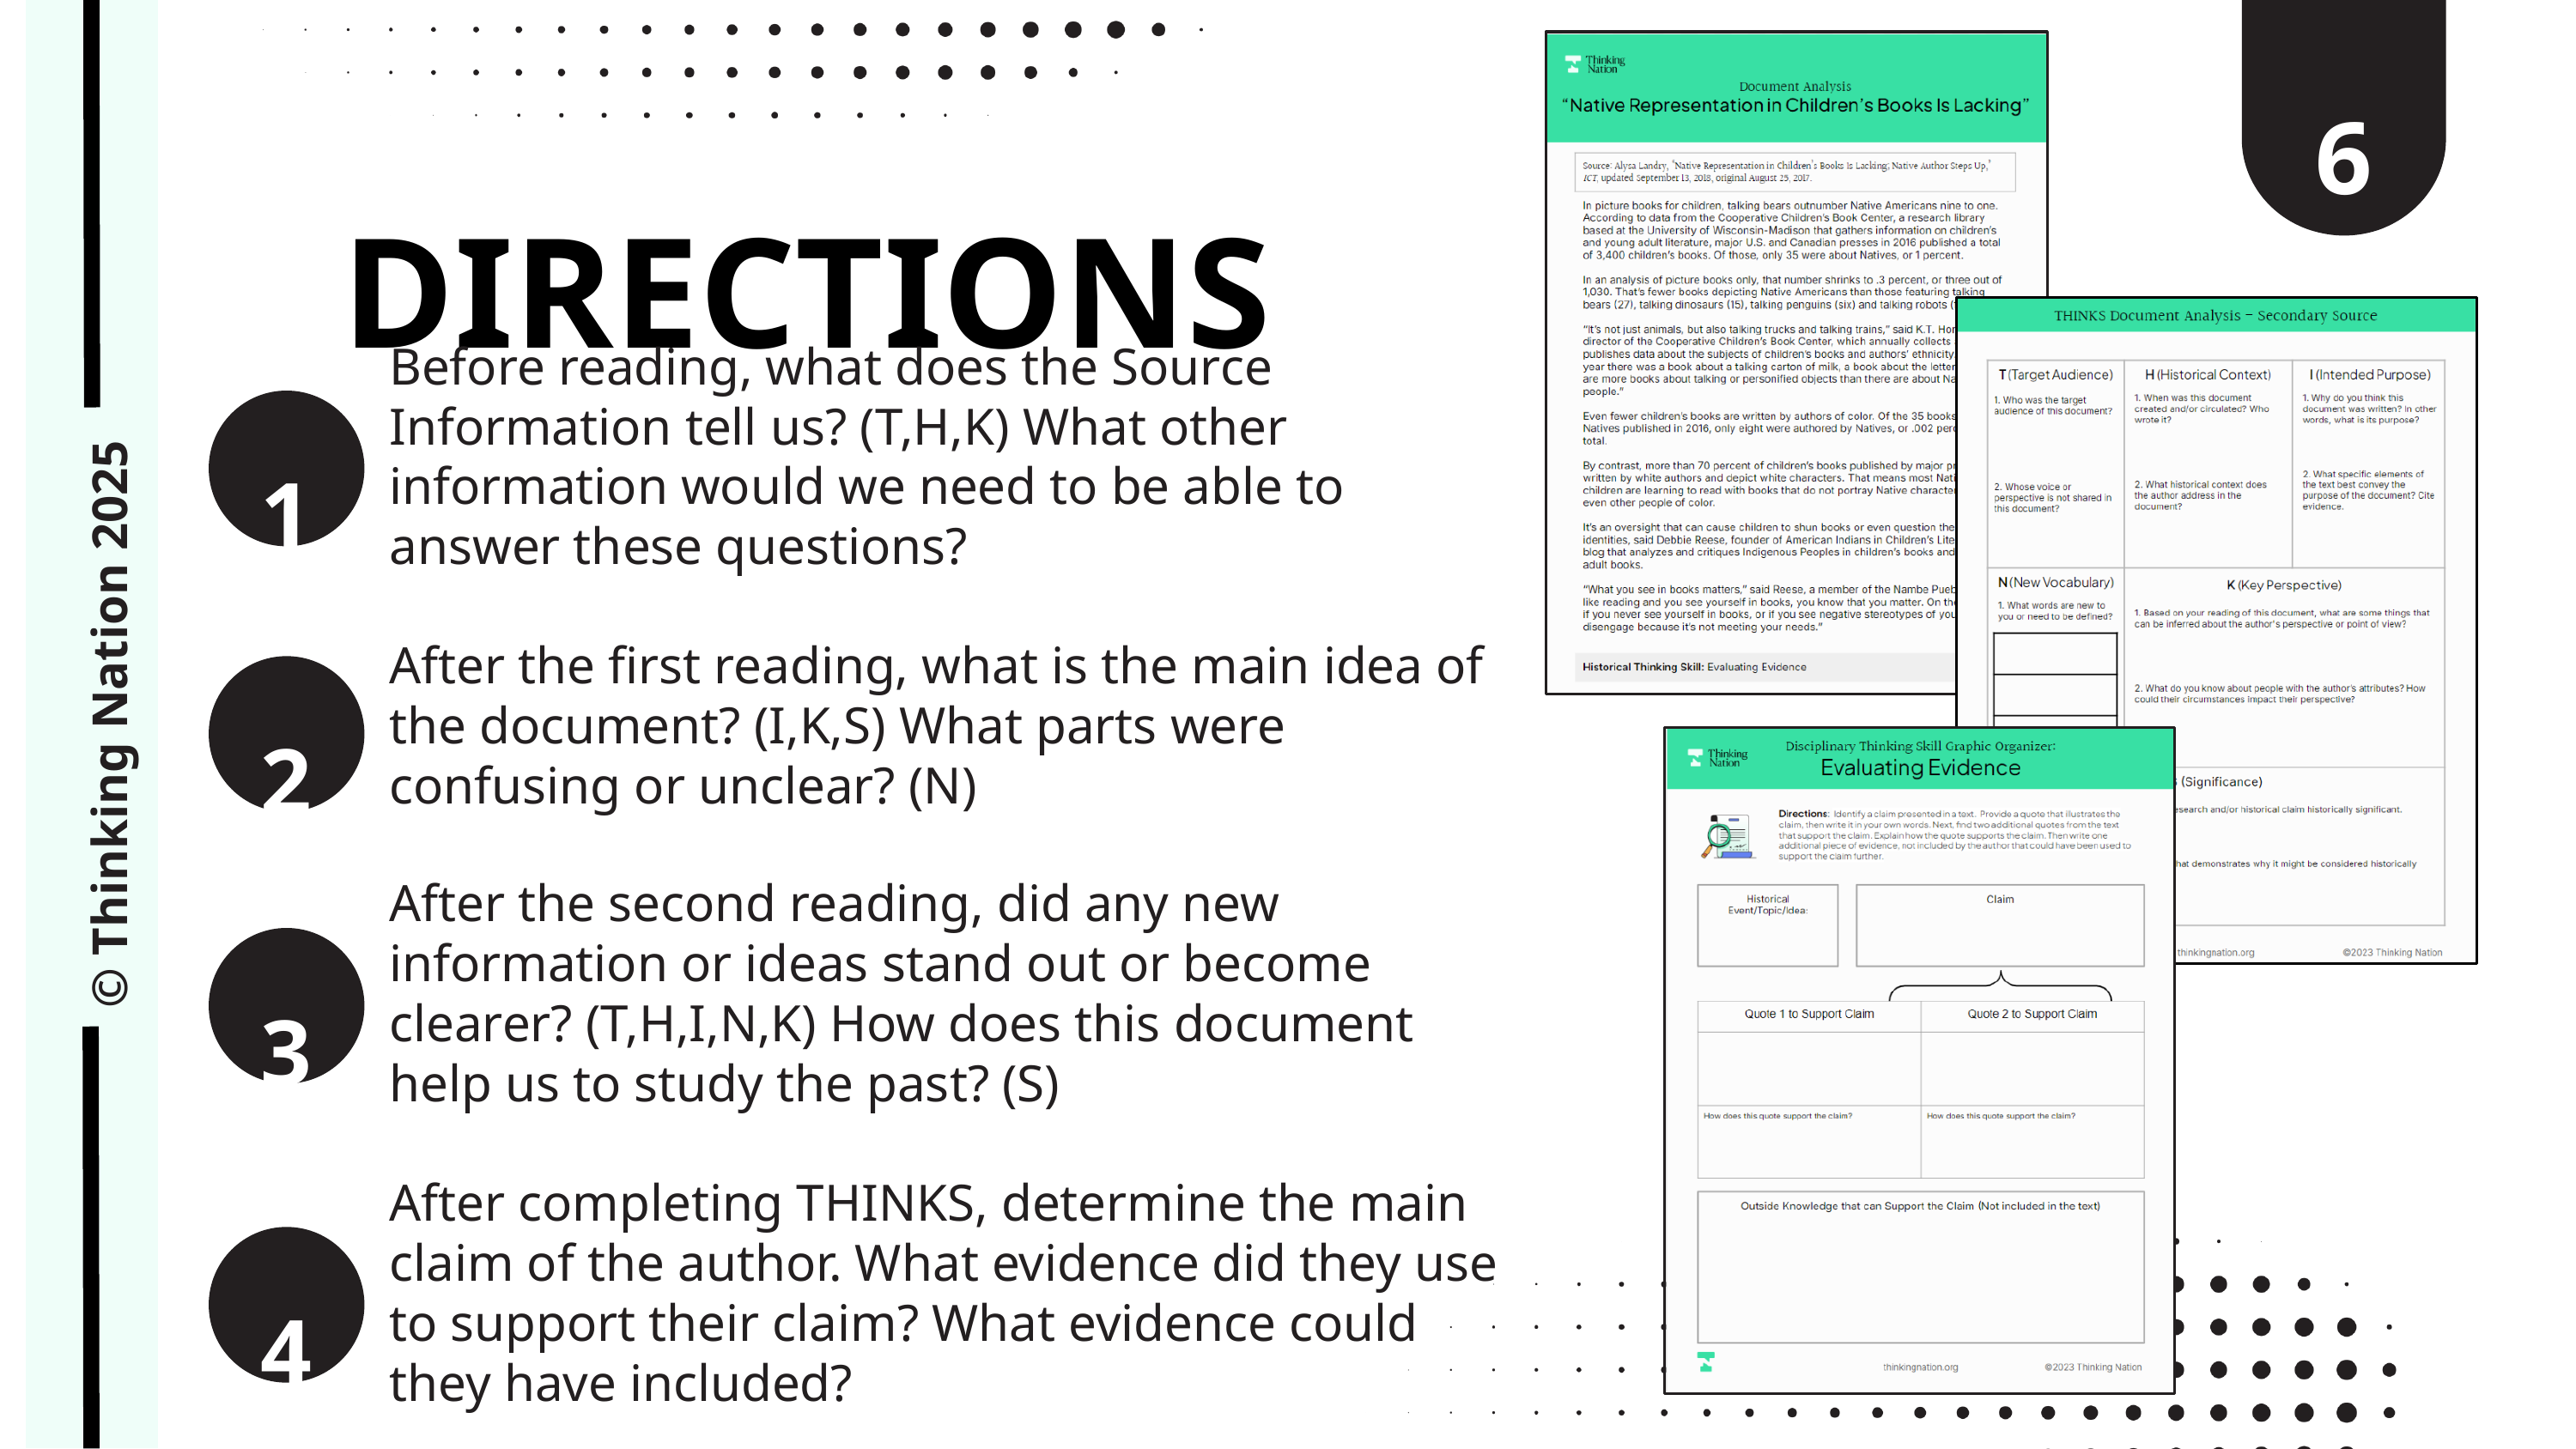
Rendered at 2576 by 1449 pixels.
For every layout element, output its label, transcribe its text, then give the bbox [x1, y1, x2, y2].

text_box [208, 1170, 1515, 1415]
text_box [2233, 0, 2455, 236]
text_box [208, 334, 1515, 578]
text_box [208, 633, 1515, 816]
picture [1546, 33, 2476, 1393]
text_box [208, 871, 1515, 1115]
text_box [1365, 1237, 2397, 1449]
text_box DIRECTIONS [165, 123, 1469, 379]
text_box [220, 0, 1251, 118]
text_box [26, 0, 159, 1449]
